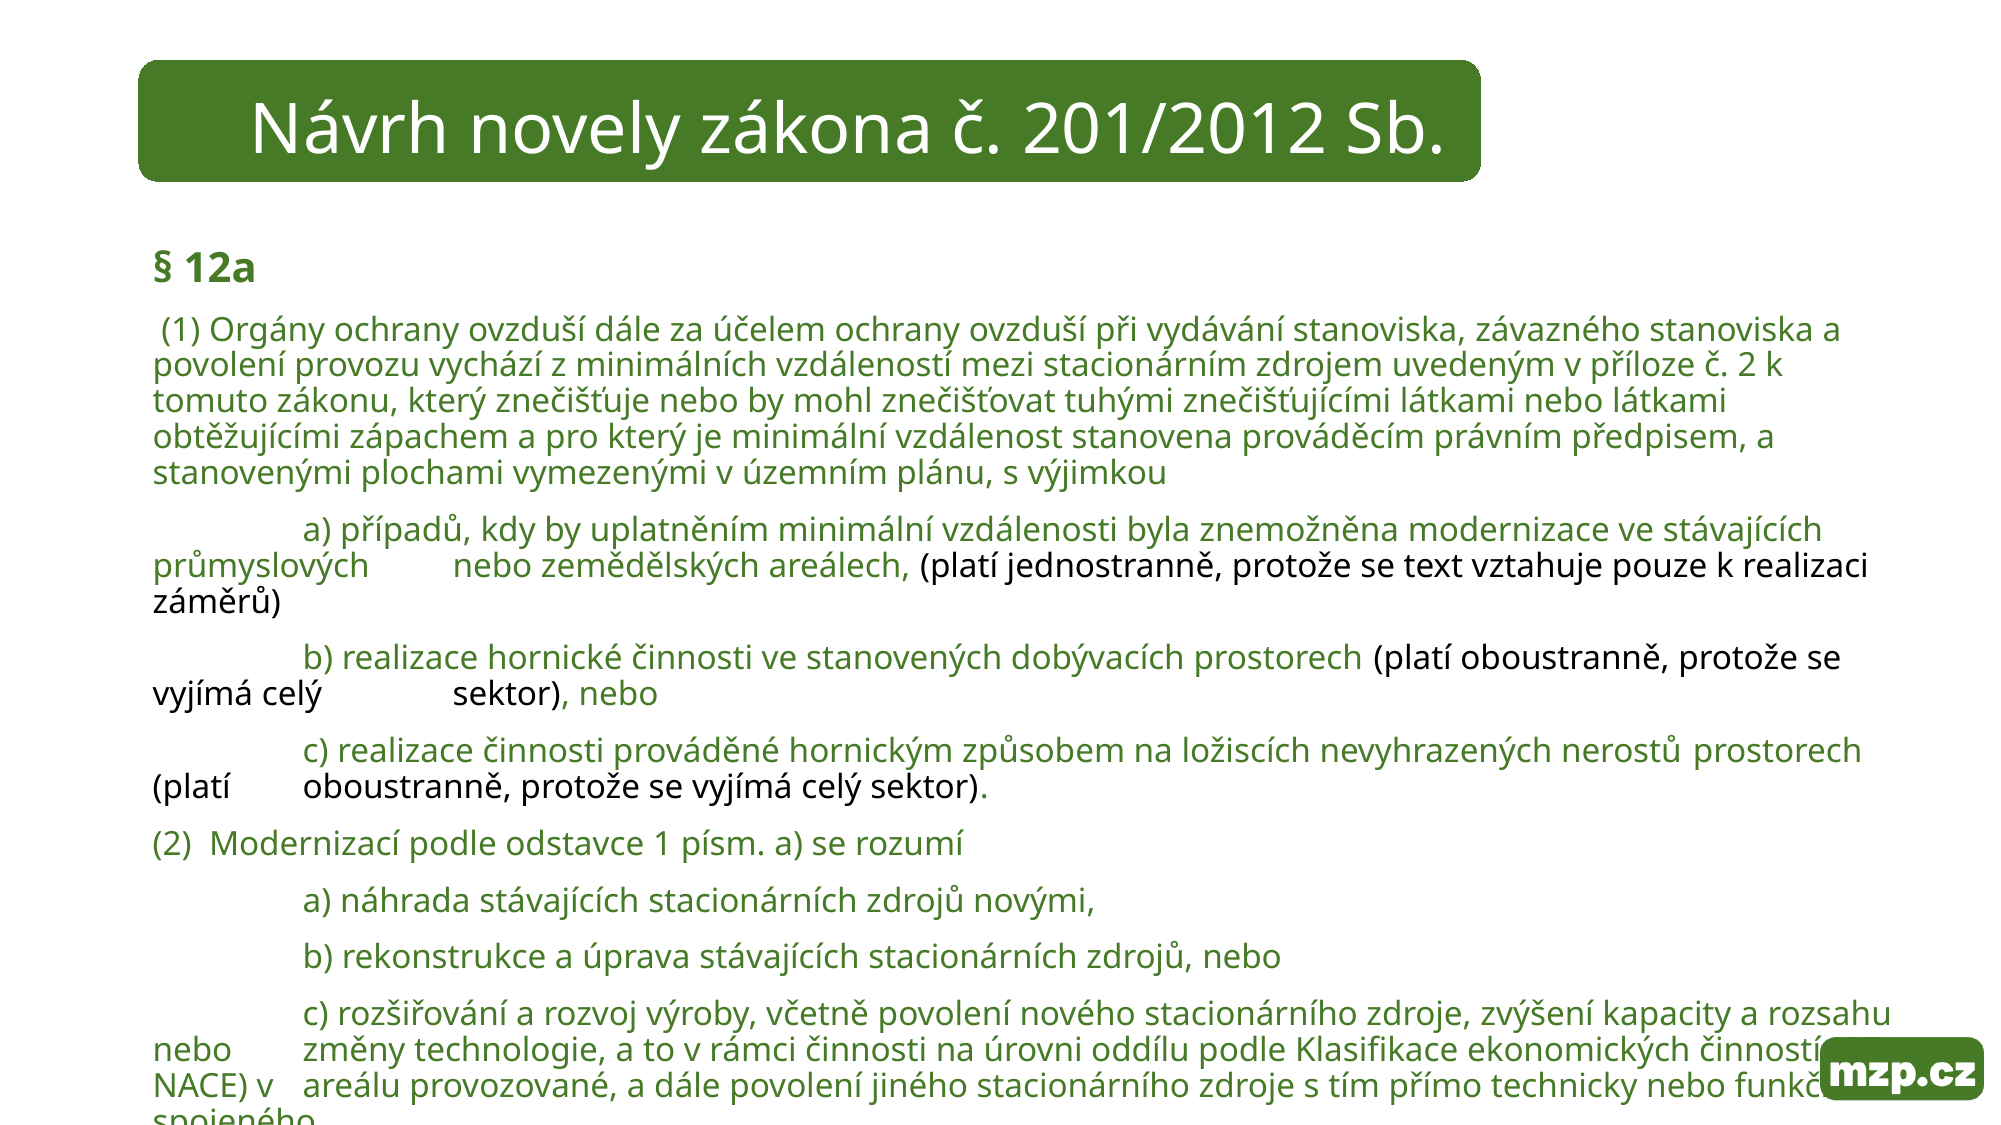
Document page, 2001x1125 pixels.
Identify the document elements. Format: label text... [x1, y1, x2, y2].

list § 12a (1) Orgány ochrany ovzduší dále za účelem ochrany ovzduší při vydávání stanoviska, závazného stanoviska a povolení provozu vychází z minimálních vzdáleností mezi stacionárním zdrojem uvedeným v příloze č. 2 k tomuto zákonu, který znečišťuje nebo by mohl znečišťovat tuhými znečišťujícími látkami nebo látkami obtěžujícími zápachem a pro který je minimální vzdálenost stanovena prováděcím právním předpisem, a stanovenými plochami vymezenými v územním plánu, s výjimkou a) případů, kdy by uplatněním minimální vzdálenosti byla znemožněna modernizace ve stávajících průmyslových nebo zemědělských areálech, (platí jednostranně, protože se text vztahuje pouze k realizaci záměrů) b) realizace hornické činnosti ve stanovených dobývacích prostorech (platí oboustranně, protože se vyjímá celý sektor), nebo c) realizace činnosti prováděné hornickým způsobem na ložiscích nevyhrazených nerostů prostorech (platí oboustranně, protože se vyjímá celý sektor). (2) Modernizací podle odstavce 1 písm. a) se rozumí a) náhrada stávajících stacionárních zdrojů novými, b) rekonstrukce a úprava stávajících stacionárních zdrojů, nebo c) rozšiřování a rozvoj výroby, včetně povolení nového stacionárního zdroje, zvýšení kapacity a rozsahu nebo změny technologie, a to v rámci činnosti na úrovni oddílu podle Klasifikace ekonomických činností (CZ NACE) v areálu provozované, a dále povolení jiného stacionárního zdroje s tím přímo technicky nebo funkčně spojeného. [137, 238, 1924, 1066]
text_box Návrh novely zákona č. 201/2012 Sb. [137, 59, 1482, 183]
picture [1789, 959, 2000, 1125]
